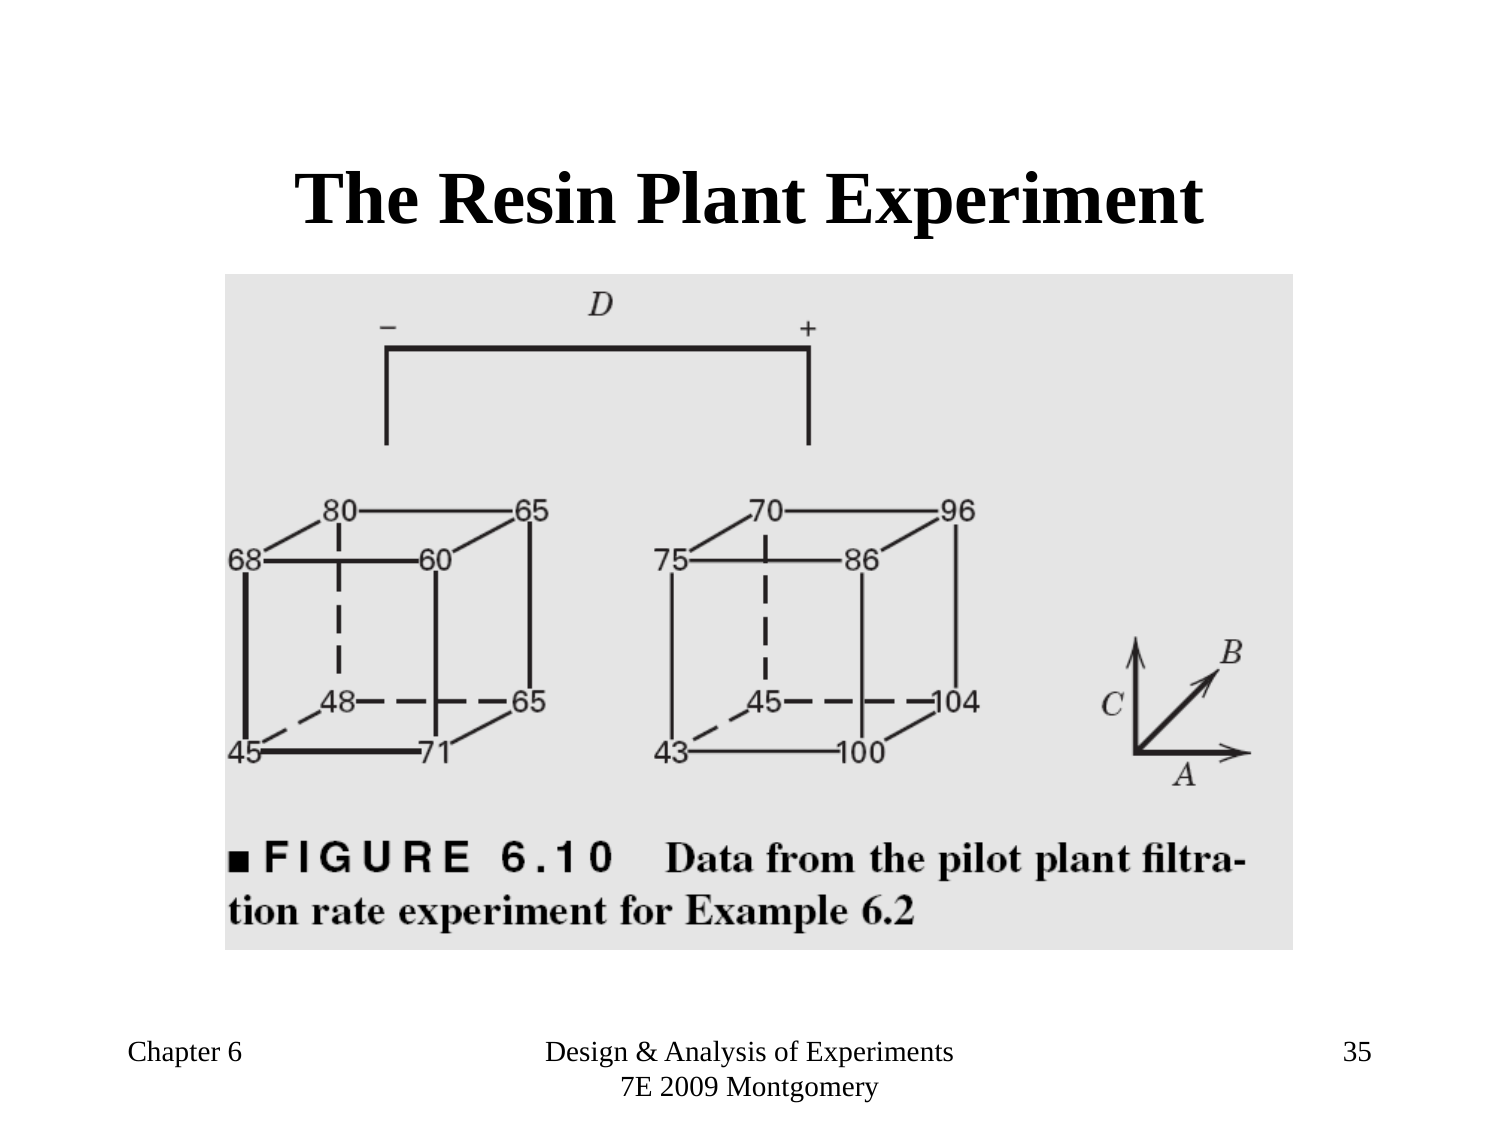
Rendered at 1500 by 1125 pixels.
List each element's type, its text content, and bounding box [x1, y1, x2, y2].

slide_number Chapter 6 [112, 1024, 426, 1101]
slide_number 35 [1074, 1024, 1388, 1101]
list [224, 274, 1294, 951]
footer Design & Analysis of Experiments 7E 2009 Montgomery [512, 1024, 988, 1101]
title The Resin Plant Experiment [112, 99, 1388, 288]
